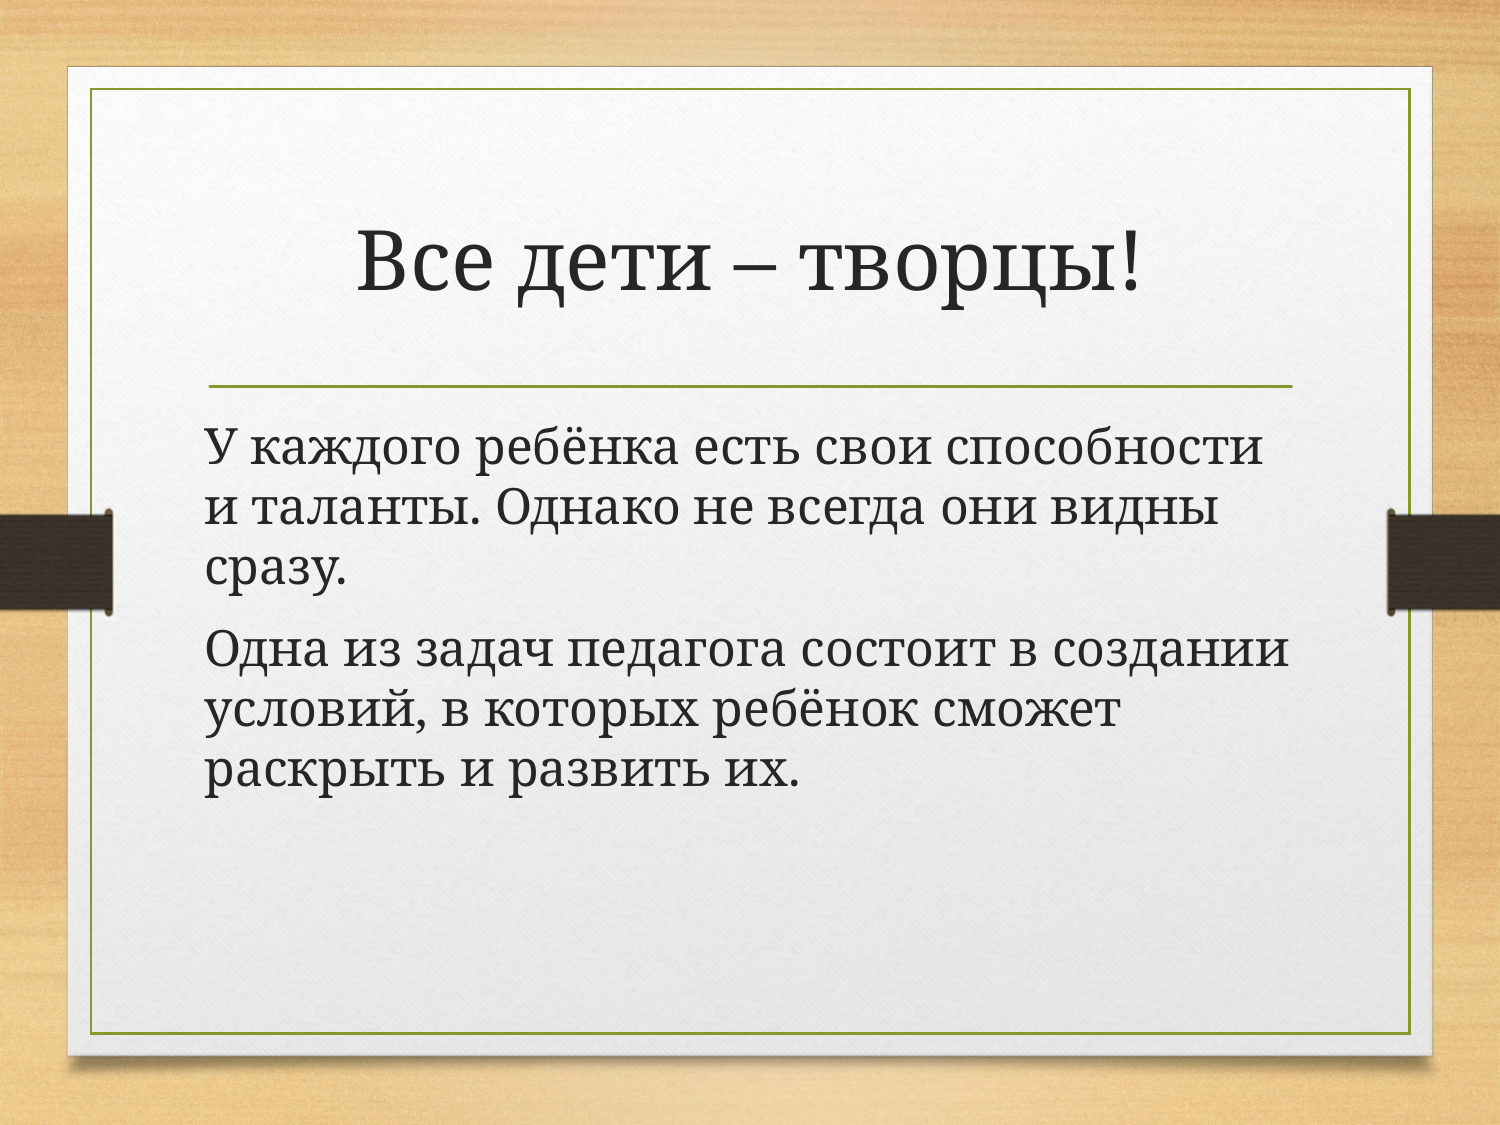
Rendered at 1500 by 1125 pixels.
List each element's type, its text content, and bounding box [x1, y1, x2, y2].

title Все дети – творцы! [193, 150, 1309, 365]
list У каждого ребёнка есть свои способности и таланты. Однако не всегда они видны сразу. Одна из задач педагога состоит в создании условий, в которых ребёнок сможет раскрыть и развить их. [193, 408, 1309, 974]
picture [0, 0, 1500, 1125]
